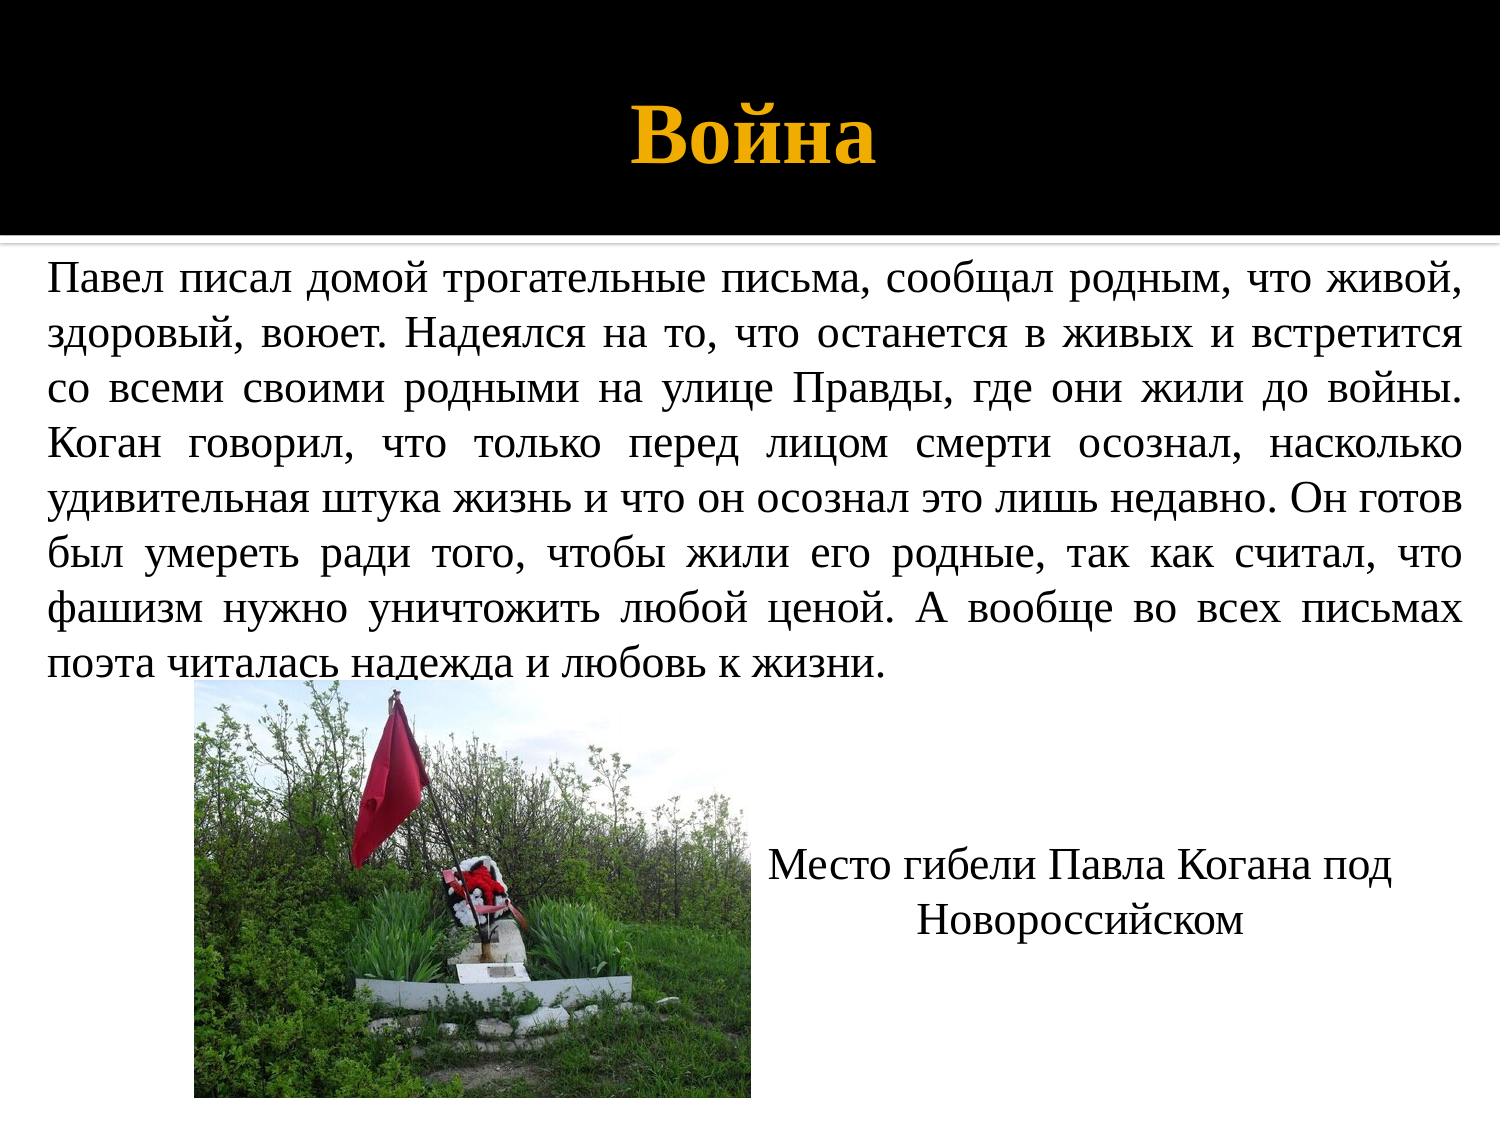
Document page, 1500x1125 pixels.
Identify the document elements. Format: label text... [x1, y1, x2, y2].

list Павел писал домой трогательные письма, сообщал родным, что живой, здоровый, воюет. Надеялся на то, что останется в живых и встретится со всеми своими родными на улице Правды, где они жили до войны. Коган говорил, что только перед лицом смерти осознал, насколько удивительная штука жизнь и что он осознал это лишь недавно. Он готов был умереть ради того, чтобы жили его родные, так как считал, что фашизм нужно уничтожить любой ценой. А вообще во всех письмах поэта читалась надежда и любовь к жизни. [38, 231, 1480, 690]
text_box Место гибели Павла Когана под Новороссийском [755, 826, 1470, 951]
picture [194, 680, 751, 1098]
title Война [75, 25, 1425, 231]
